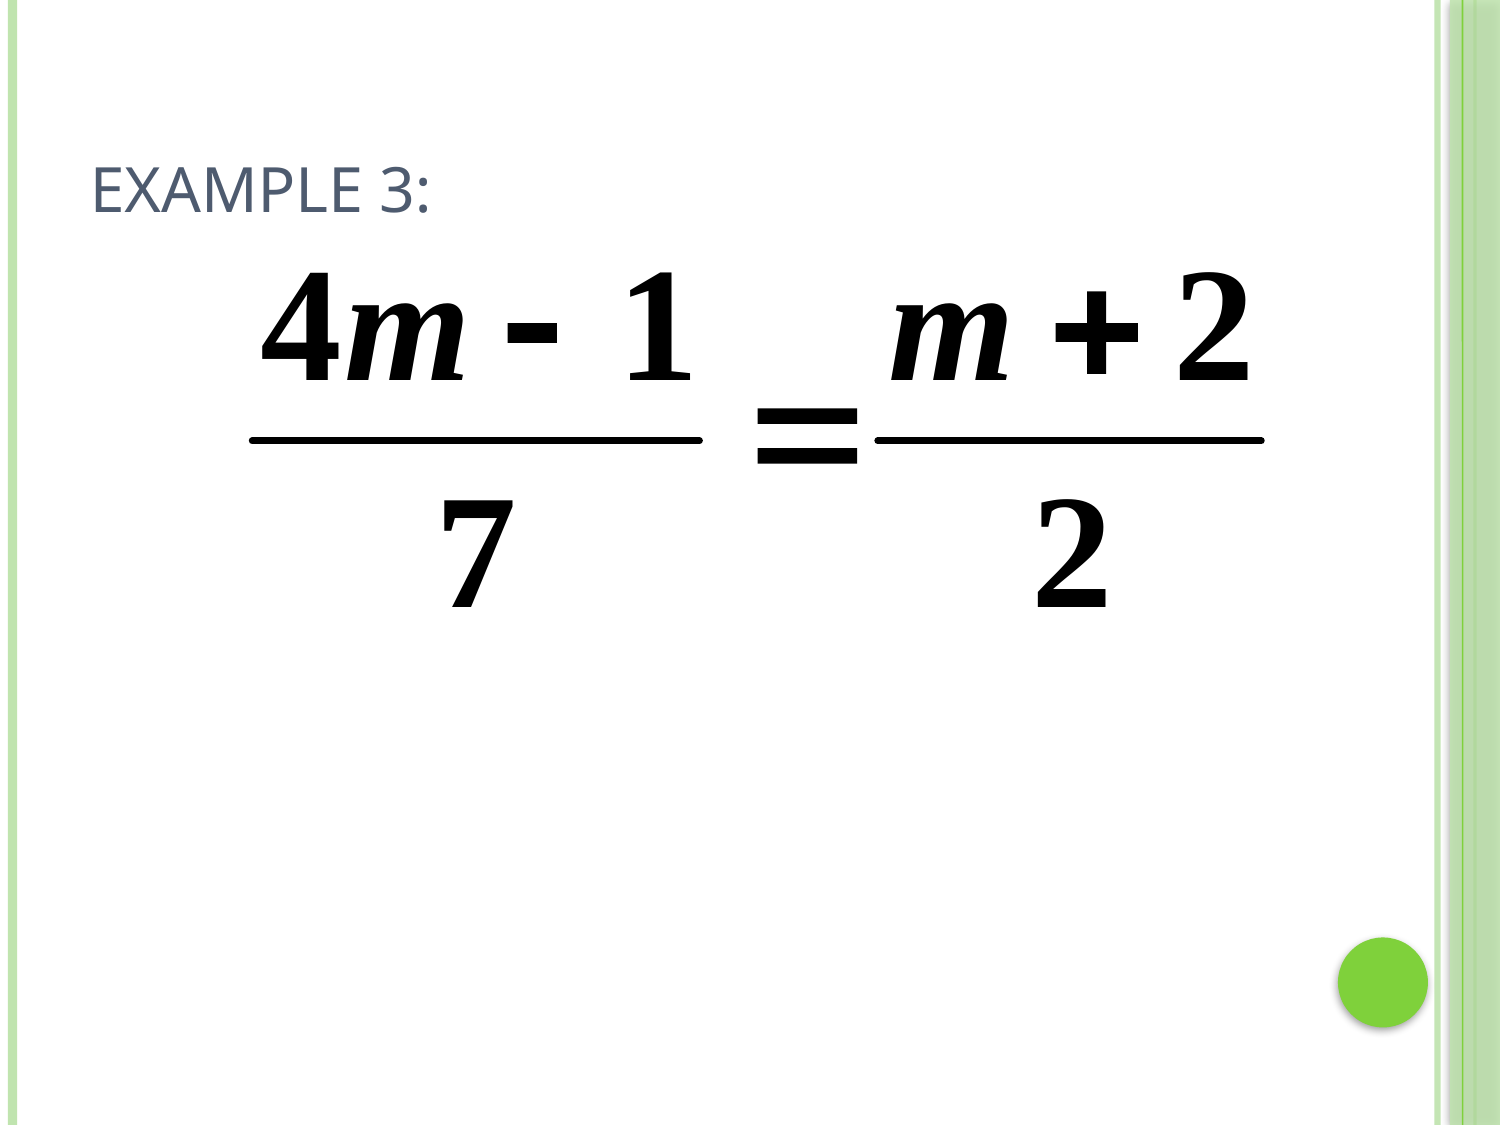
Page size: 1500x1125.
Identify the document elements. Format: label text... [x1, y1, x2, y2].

title Example 3: [75, 45, 1300, 233]
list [224, 211, 1299, 648]
